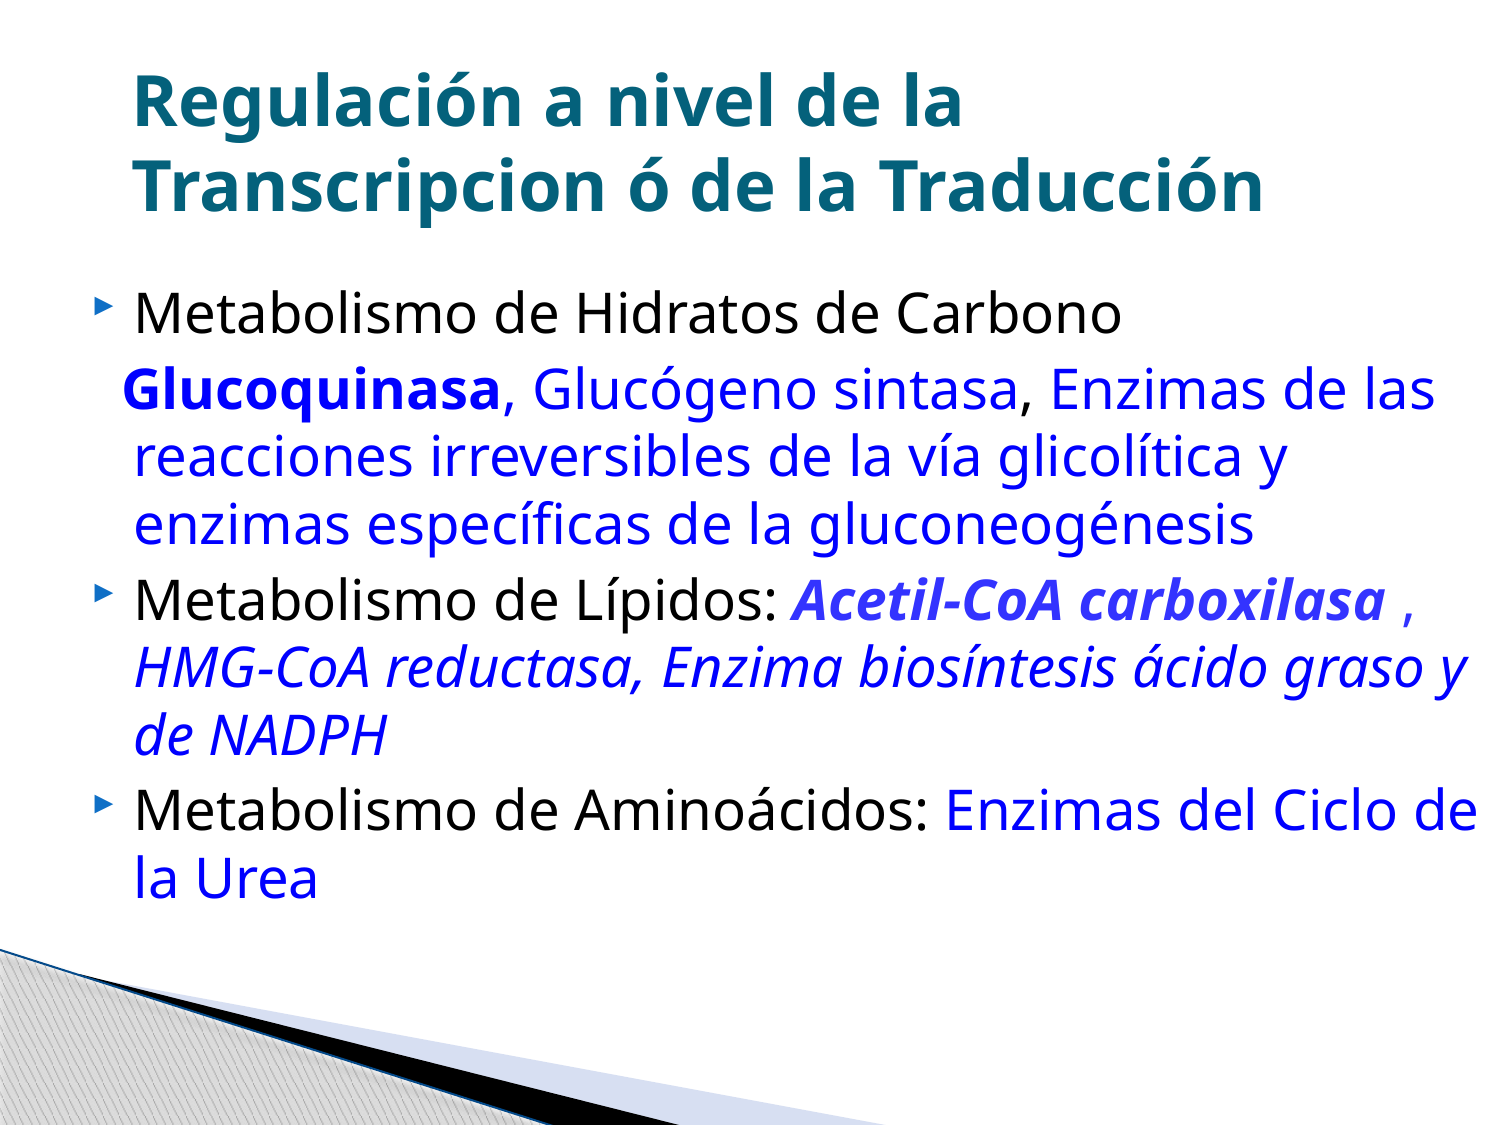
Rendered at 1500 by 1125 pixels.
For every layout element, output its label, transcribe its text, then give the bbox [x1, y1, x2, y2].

list Metabolismo de Hidratos de Carbono Glucoquinasa, Glucógeno sintasa, Enzimas de las reacciones irreversibles de la vía glicolítica y enzimas específicas de la gluconeogénesis Metabolismo de Lípidos: Acetil-CoA carboxilasa , HMG-CoA reductasa, Enzima biosíntesis ácido graso y de NADPH Metabolismo de Aminoácidos: Enzimas del Ciclo de la Urea [58, 269, 1500, 1070]
title Regulación a nivel de la Transcripcion ó de la Traducción [117, 46, 1393, 235]
